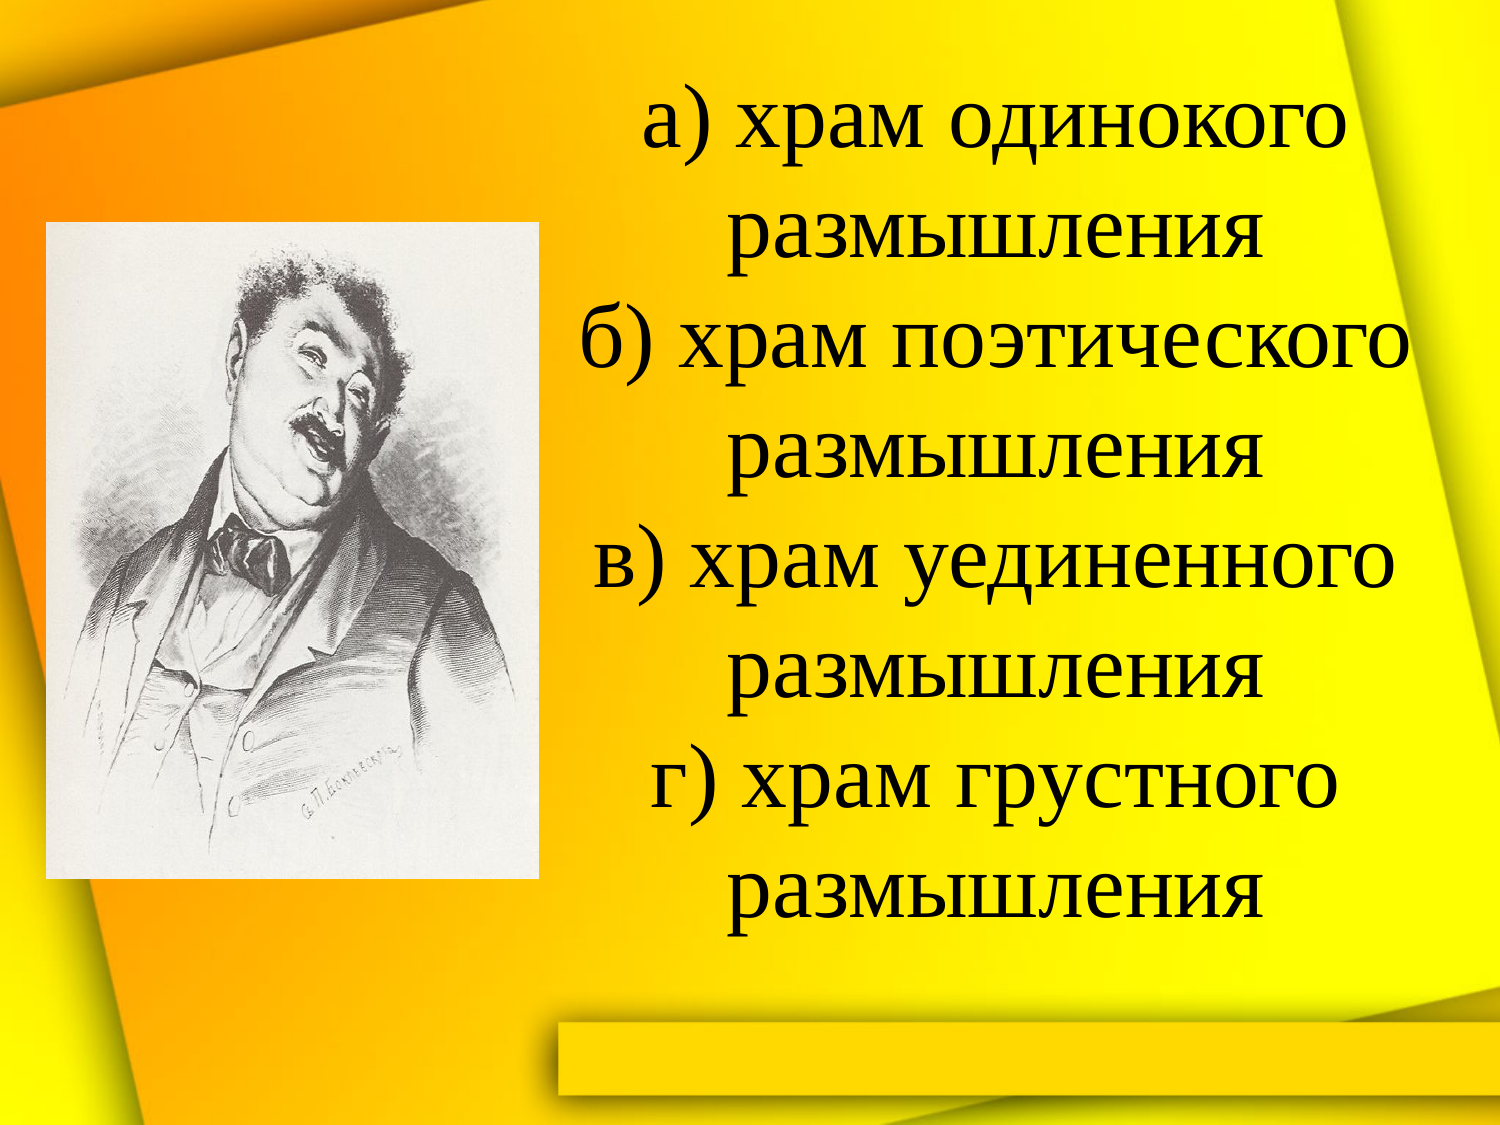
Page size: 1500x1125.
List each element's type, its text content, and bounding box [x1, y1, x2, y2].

picture [0, 0, 1500, 1125]
title а) храм одинокого размышления б) храм поэтического размышления в) храм уединенного размышления г) храм грустного размышления [527, 58, 1466, 1044]
